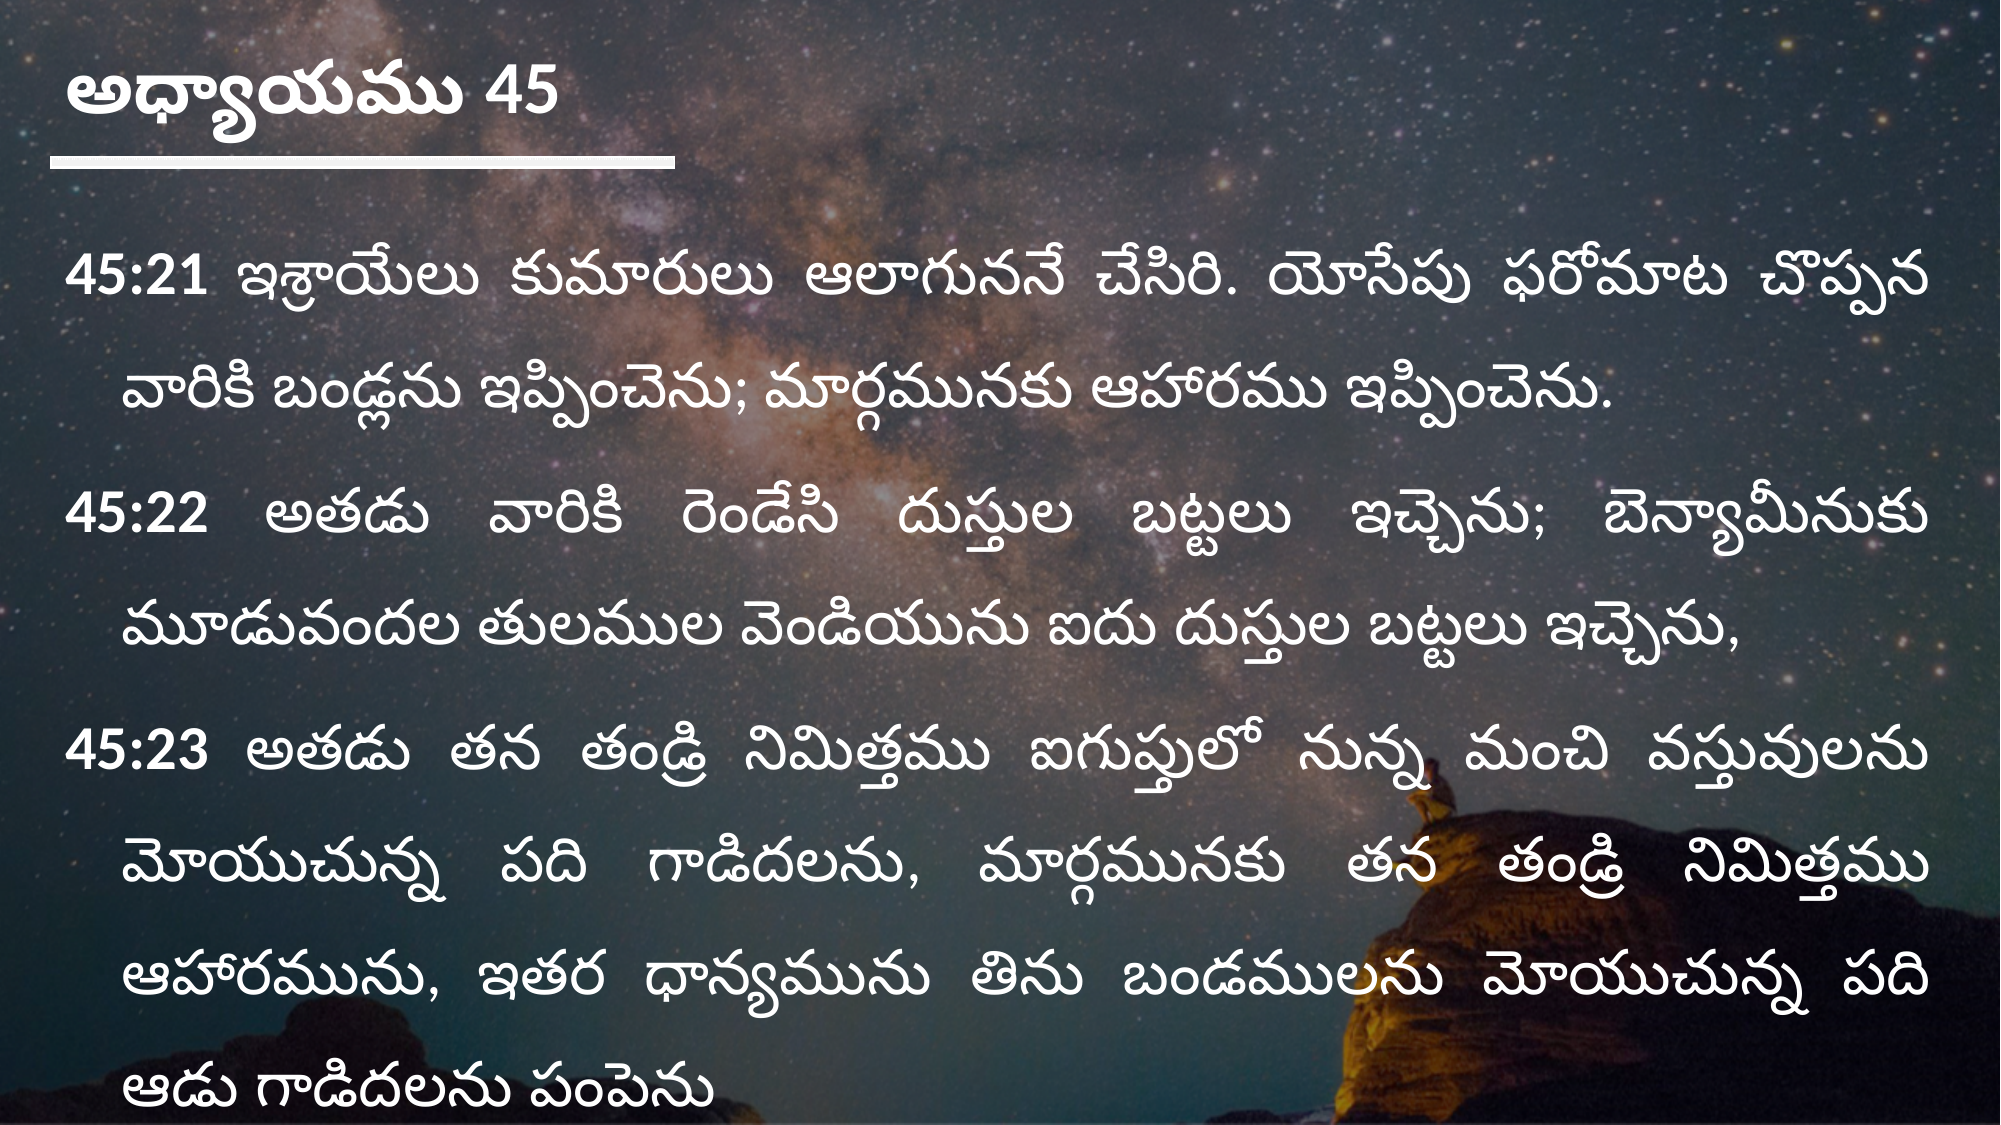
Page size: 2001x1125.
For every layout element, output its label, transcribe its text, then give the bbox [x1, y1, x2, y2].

picture [0, 0, 2000, 1125]
title అధ్యాయము 45 [50, 0, 1925, 167]
list 45:21 ఇశ్రాయేలు కుమారులు ఆలాగుననే చేసిరి. యోసేపు ఫరోమాట చొప్పన వారికి బండ్లను ఇప్పించెను; మార్గమునకు ఆహారము ఇప్పించెను. 45:22 అతడు వారికి రెండేసి దుస్తుల బట్టలు ఇచ్చెను; బెన్యామీనుకు మూడువందల తులముల వెండియును ఐదు దుస్తుల బట్టలు ఇచ్చెను, 45:23 అతడు తన తండ్రి నిమిత్తము ఐగుప్తులో నున్న మంచి వస్తువులను మోయుచున్న పది గాడిదలను, మార్గమునకు తన తండ్రి నిమిత్తము ఆహారమును, ఇతర ధాన్యమును తిను బండములను మోయుచున్న పది ఆడు గాడిదలను పంపెను [50, 187, 1946, 1063]
